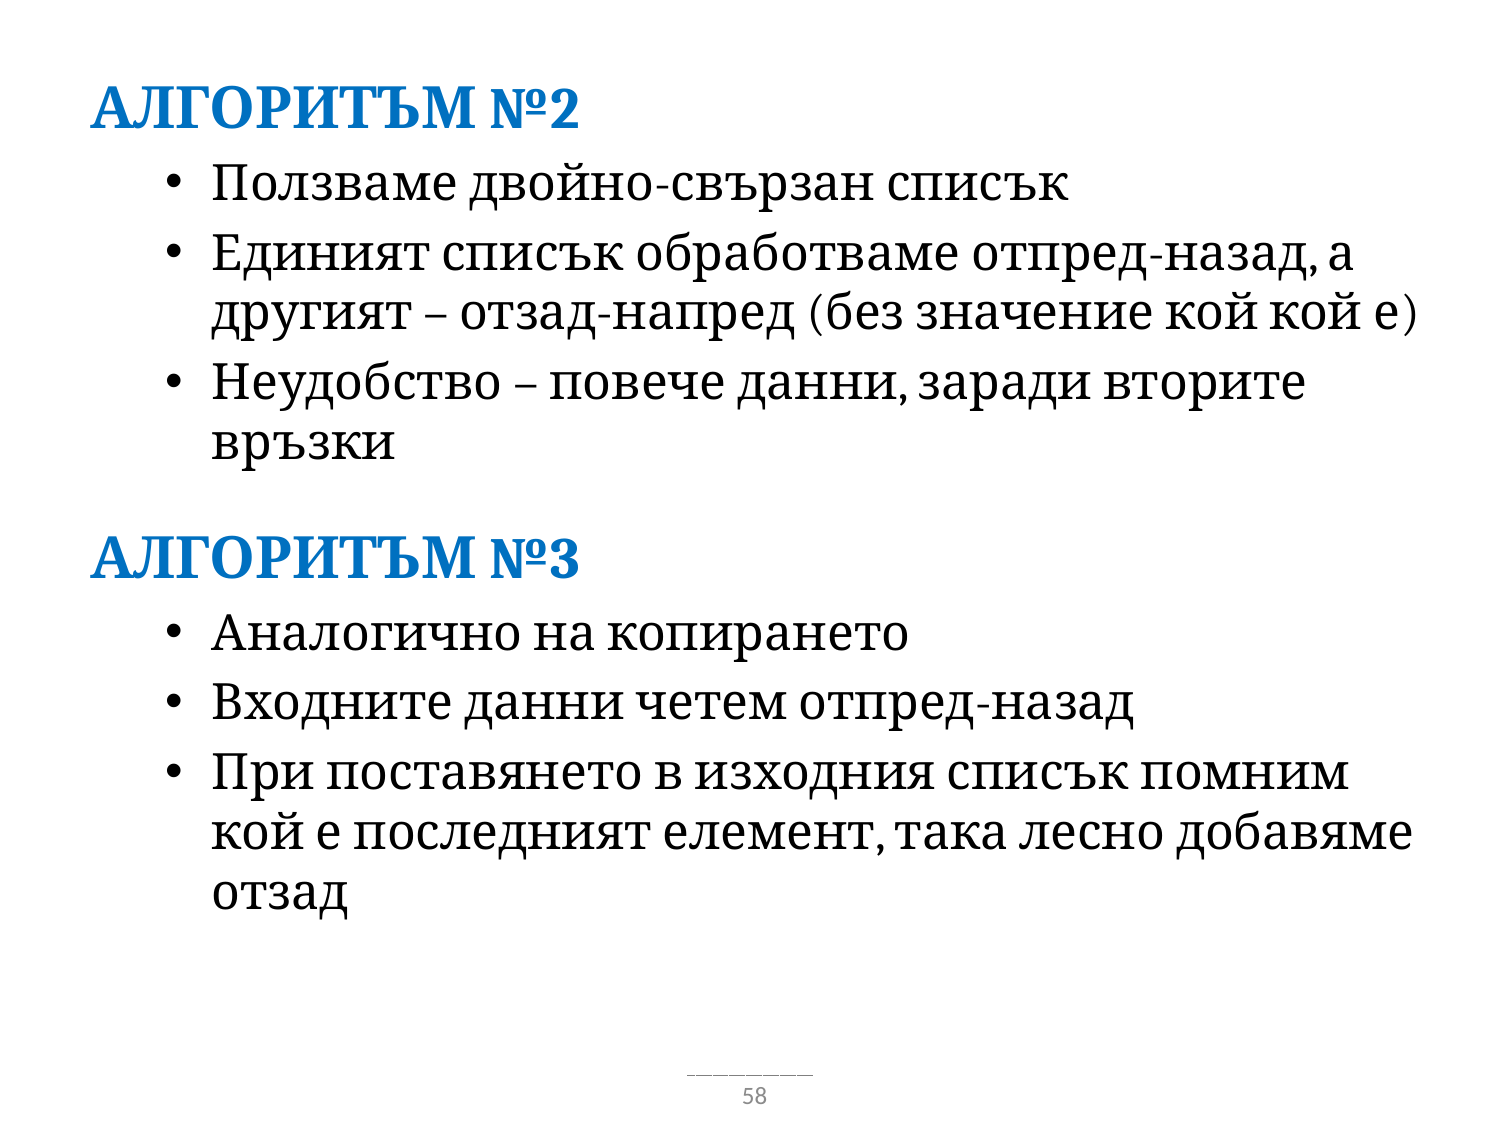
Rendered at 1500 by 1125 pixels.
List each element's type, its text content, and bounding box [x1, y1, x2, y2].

list Алгоритъм №2 Ползваме двойно-свързан списък Единият списък обработваме отпред-назад, а другият – отзад-напред (без значение кой кой е) Неудобство – повече данни, заради вторите връзки Алгоритъм №3 Аналогично на копирането Входните данни четем отпред-назад При поставянето в изходния списък помним кой е последният елемент, така лесно добавяме отзад [75, 62, 1450, 1063]
slide_number 58 [579, 1065, 930, 1125]
